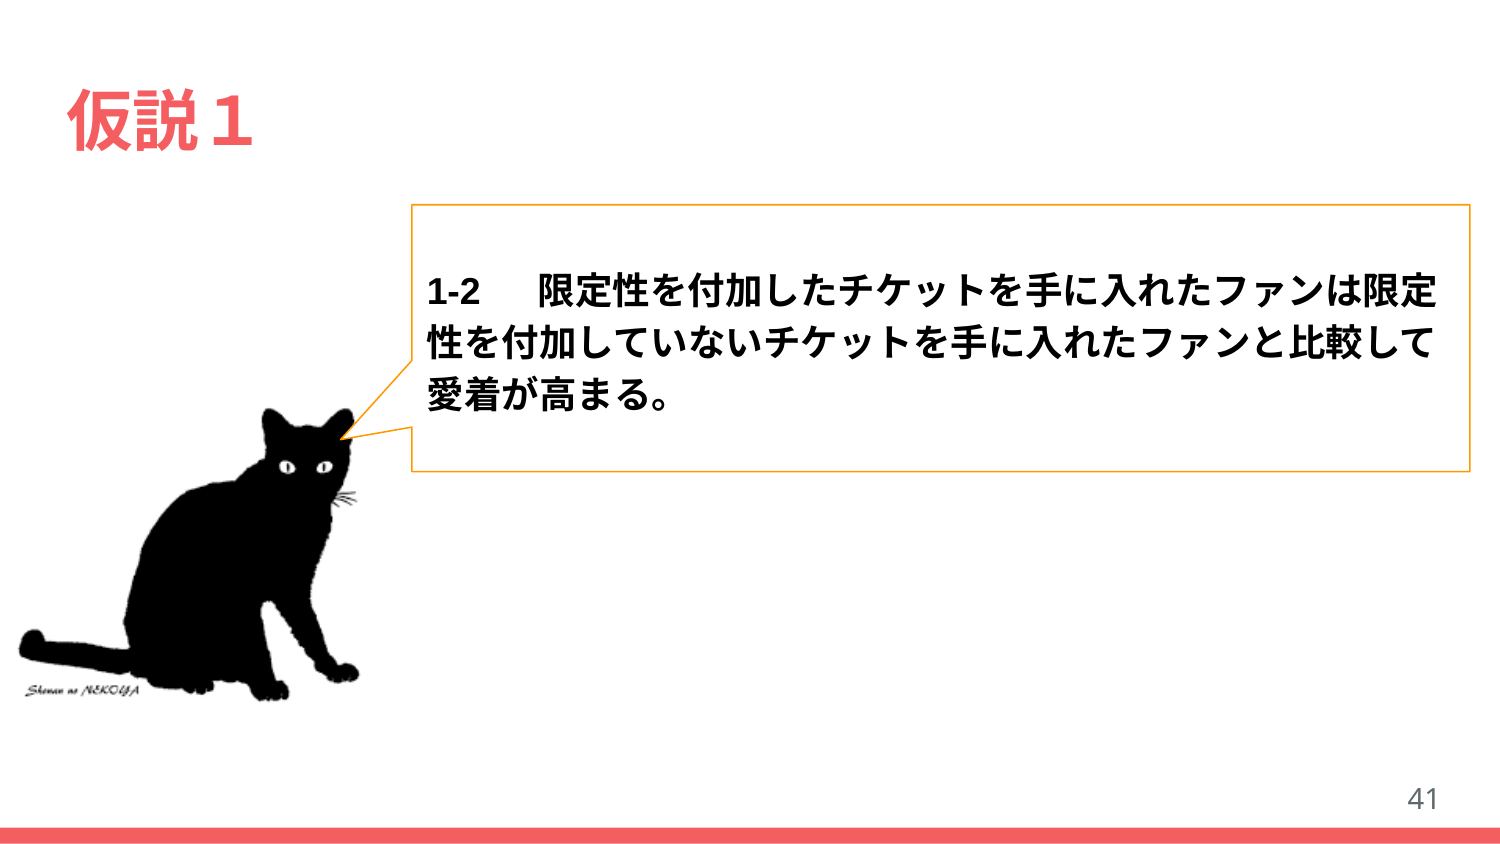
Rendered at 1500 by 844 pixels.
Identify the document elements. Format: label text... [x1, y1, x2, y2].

list [51, 428, 1449, 748]
picture [14, 378, 367, 731]
title 仮説１ [51, 64, 1449, 167]
text_box 1-2 限定性を付加したチケットを手に入れたファンは限定性を付加していないチケットを手に入れたファンと比較して愛着が高まる。 [372, 204, 1470, 472]
slide_number 41 [1392, 767, 1483, 833]
list [51, 187, 1449, 403]
